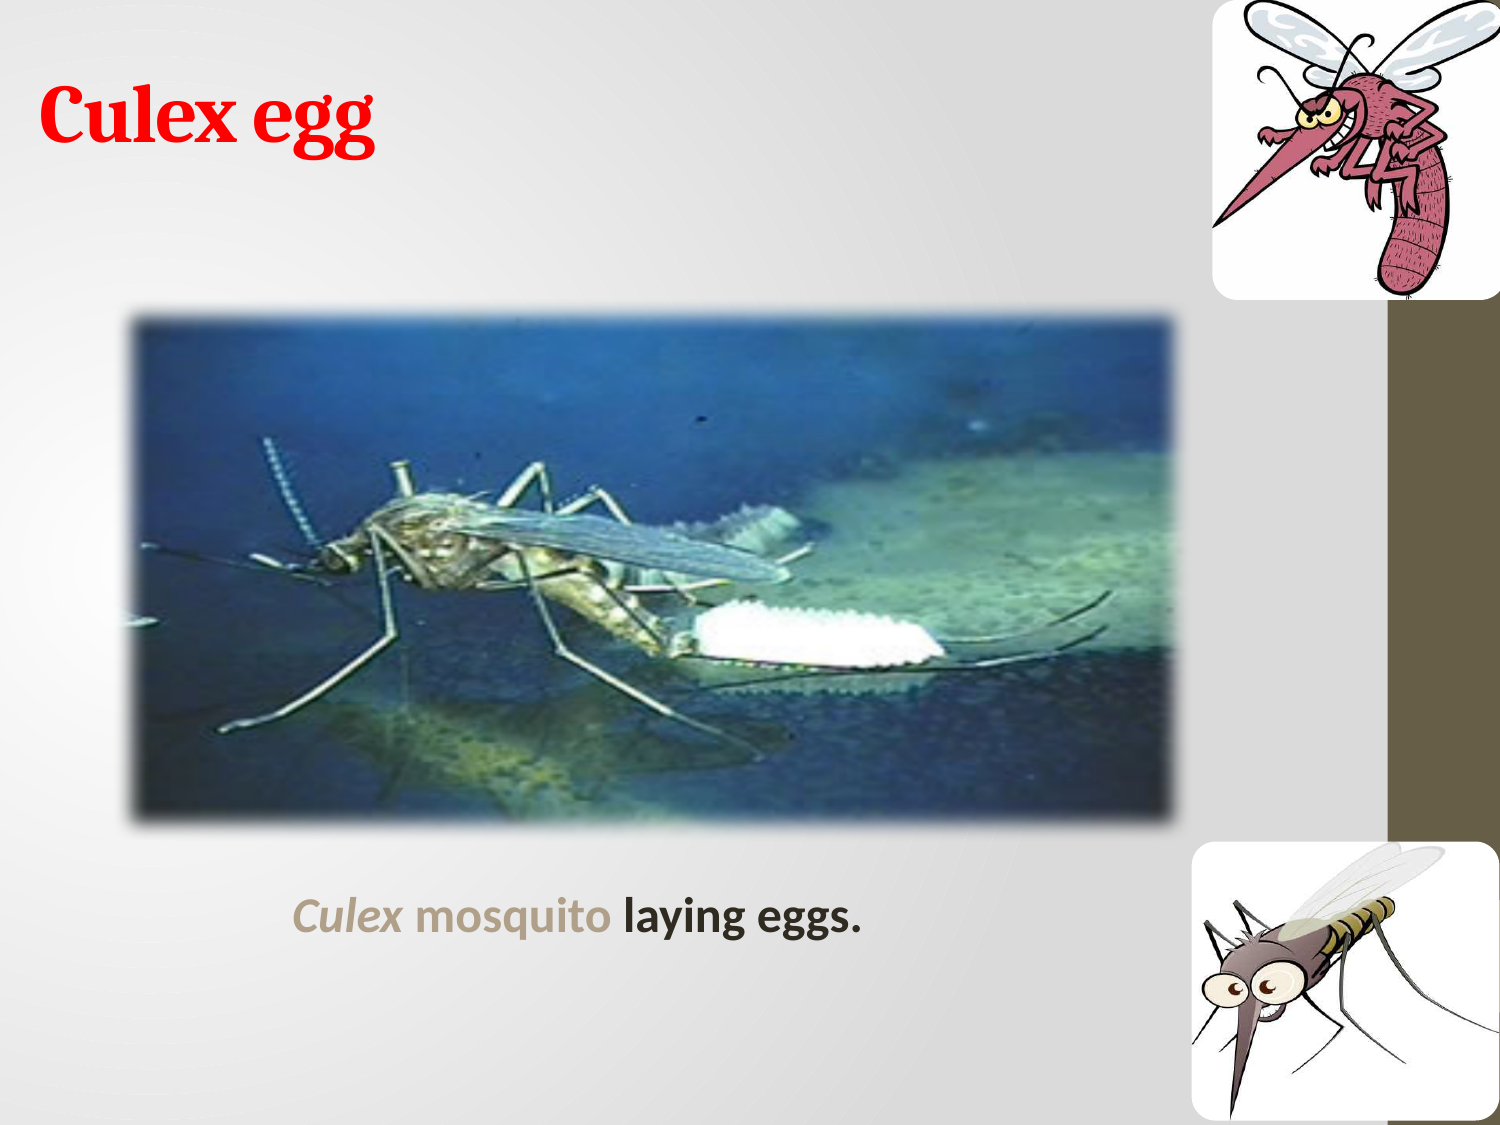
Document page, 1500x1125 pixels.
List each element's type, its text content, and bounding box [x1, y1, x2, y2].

text_box Culex mosquito laying eggs. [277, 874, 1028, 1055]
picture [1211, 0, 1500, 301]
picture [113, 297, 1500, 1122]
title Culex egg [24, 50, 1209, 168]
